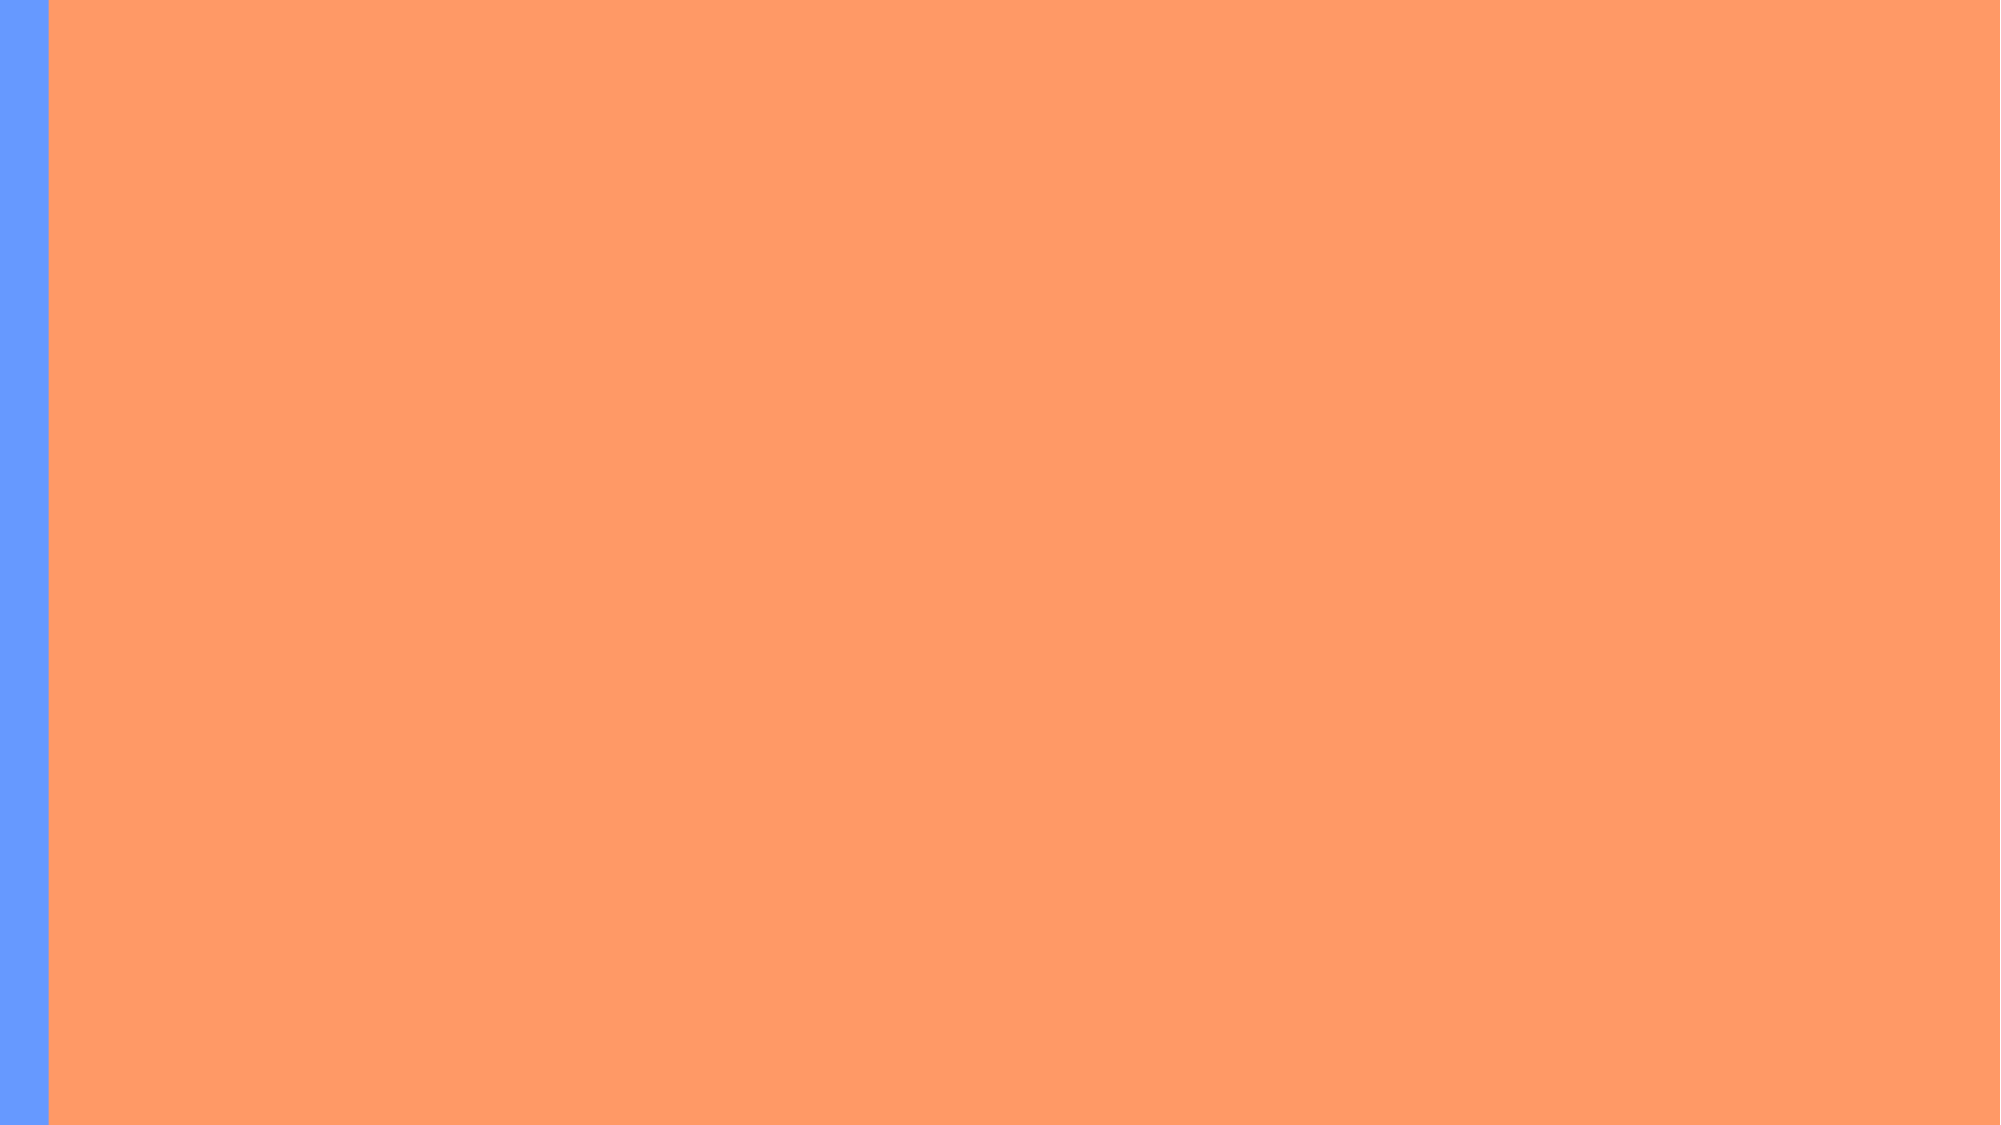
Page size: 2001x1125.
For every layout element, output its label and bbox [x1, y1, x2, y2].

text_box [47, 0, 2000, 1125]
